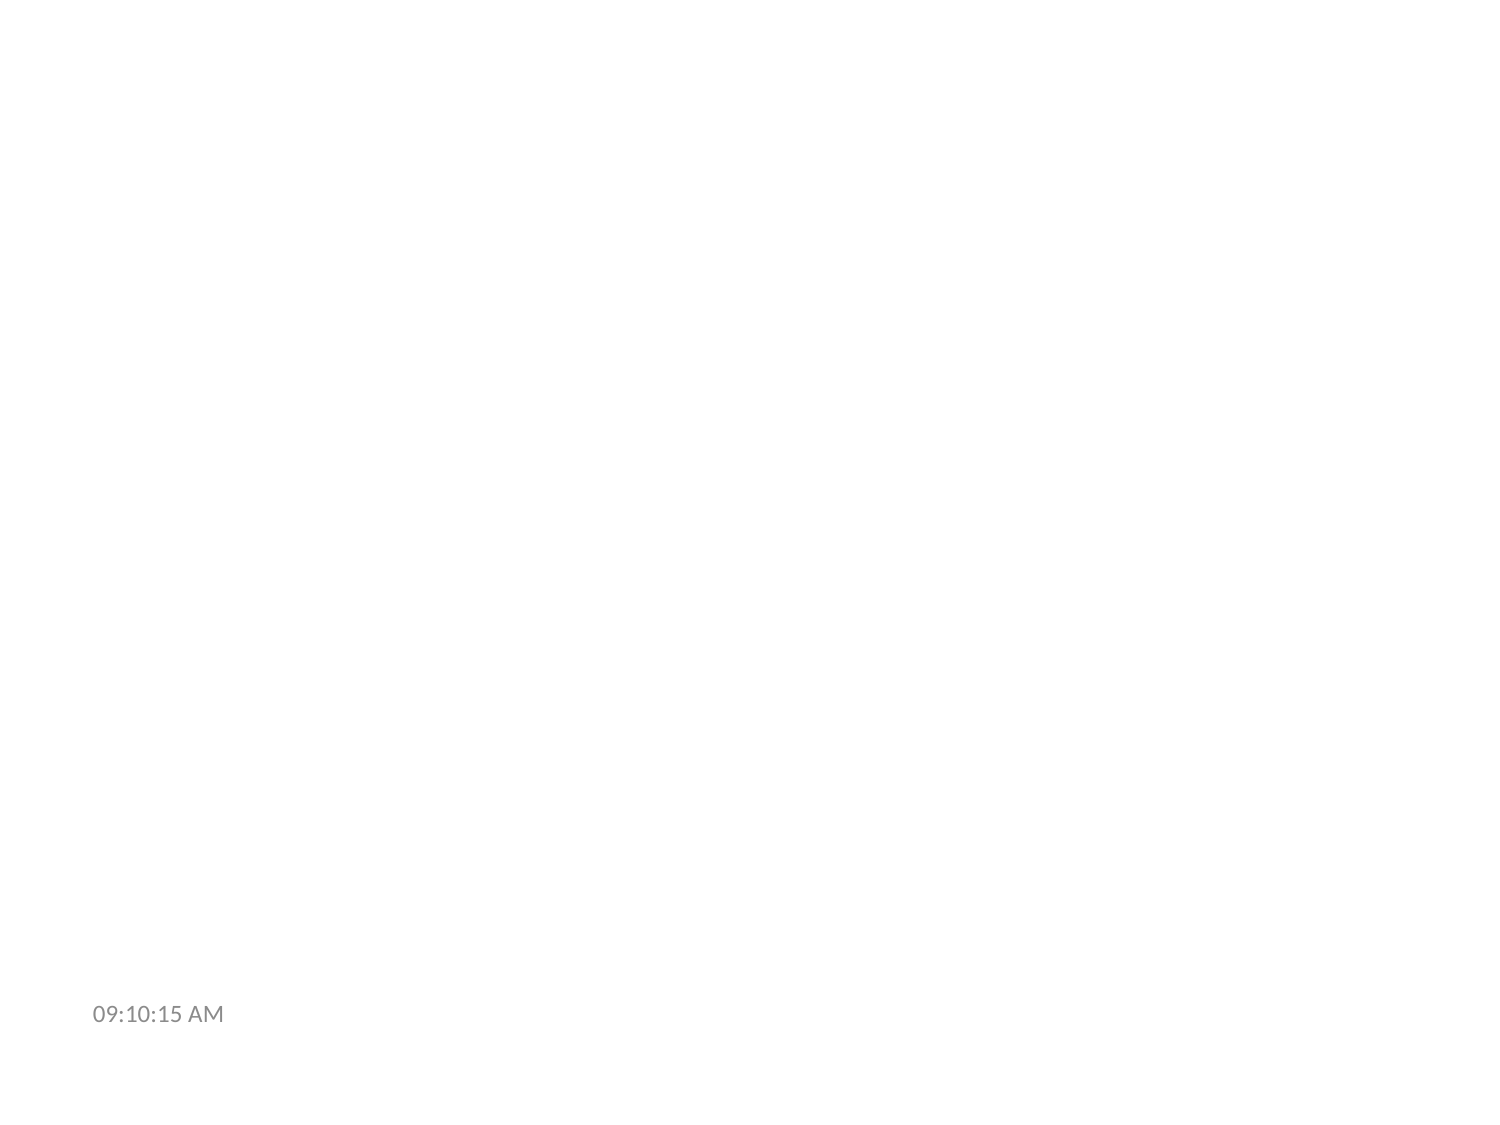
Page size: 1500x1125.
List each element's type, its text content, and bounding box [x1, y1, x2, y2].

text_box 3:35:09 PM [77, 982, 428, 1043]
